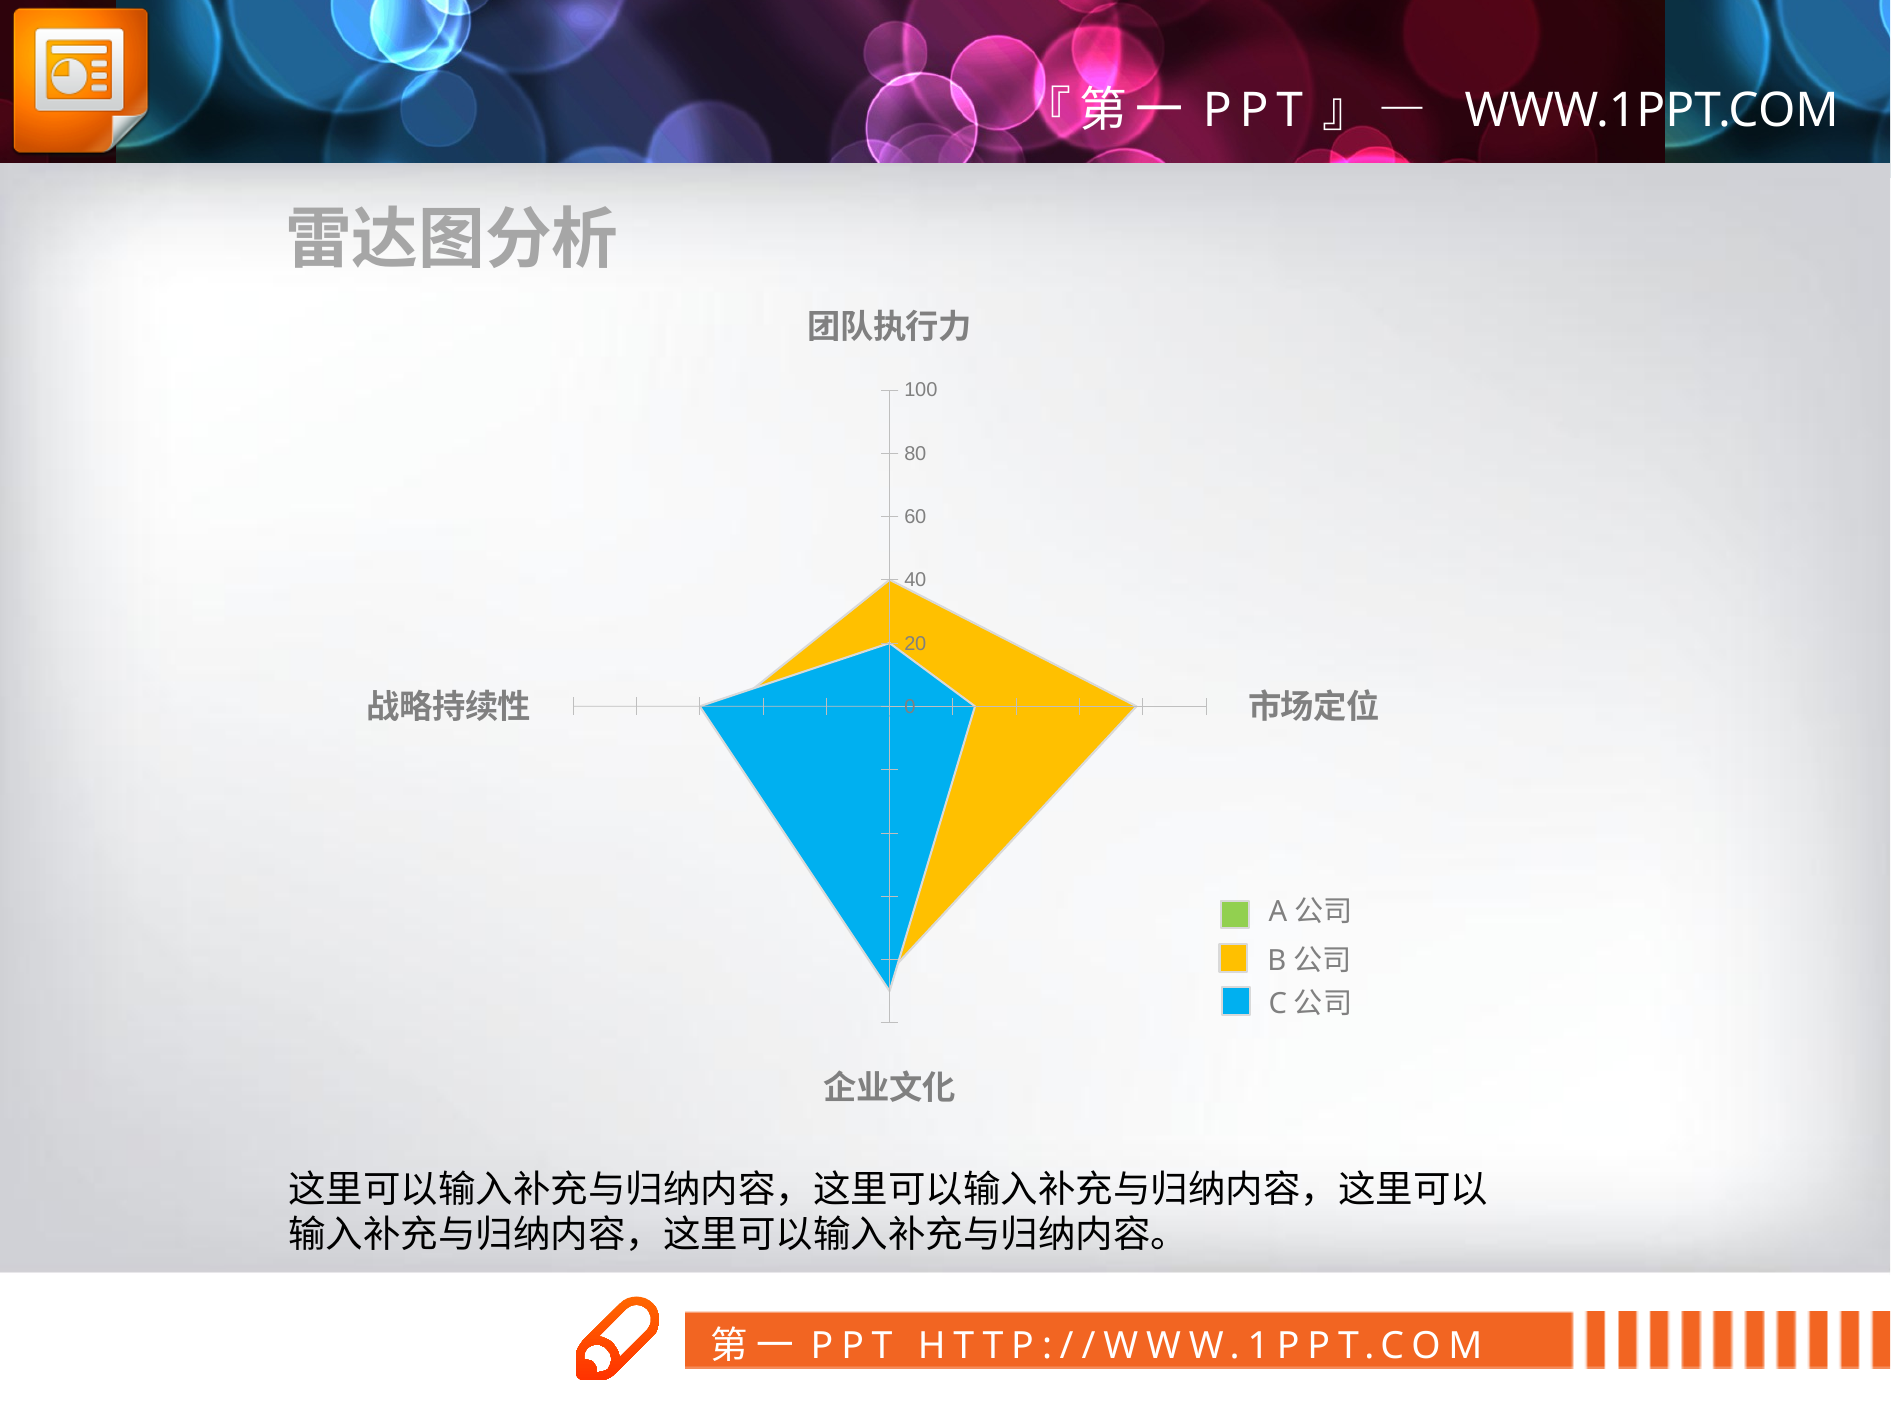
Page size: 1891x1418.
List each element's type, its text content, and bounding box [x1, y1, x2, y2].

text_box 雷达图分析 [270, 141, 1620, 330]
text_box 这里可以输入补充与归纳内容，这里可以输入补充与归纳内容，这里可以输入补充与归纳内容，这里可以输入补充与归纳内容。 [273, 1157, 1514, 1263]
chart [296, 253, 1477, 1154]
picture [0, 0, 1891, 1275]
picture [685, 1311, 1891, 1369]
